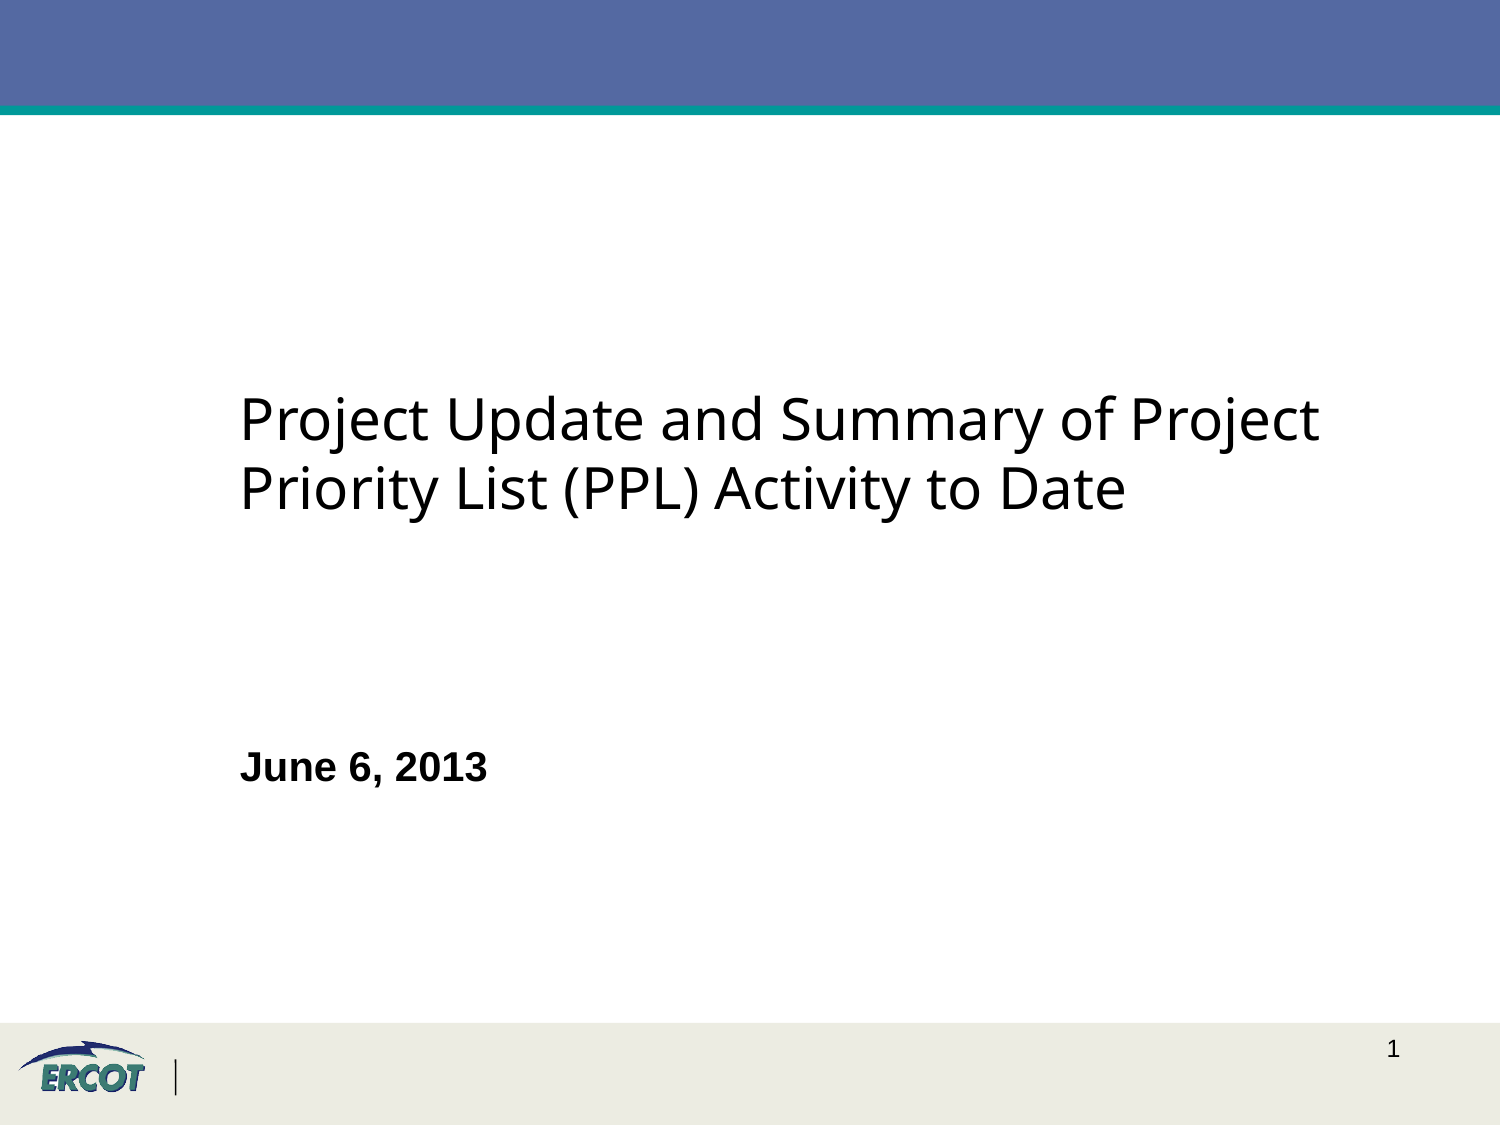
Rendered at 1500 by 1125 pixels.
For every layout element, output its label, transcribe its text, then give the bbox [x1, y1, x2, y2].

text_box June 6, 2013 [225, 587, 650, 900]
picture [10, 1031, 151, 1111]
text_box Project Update and Summary of Project Priority List (PPL) Activity to Date [224, 349, 1413, 554]
